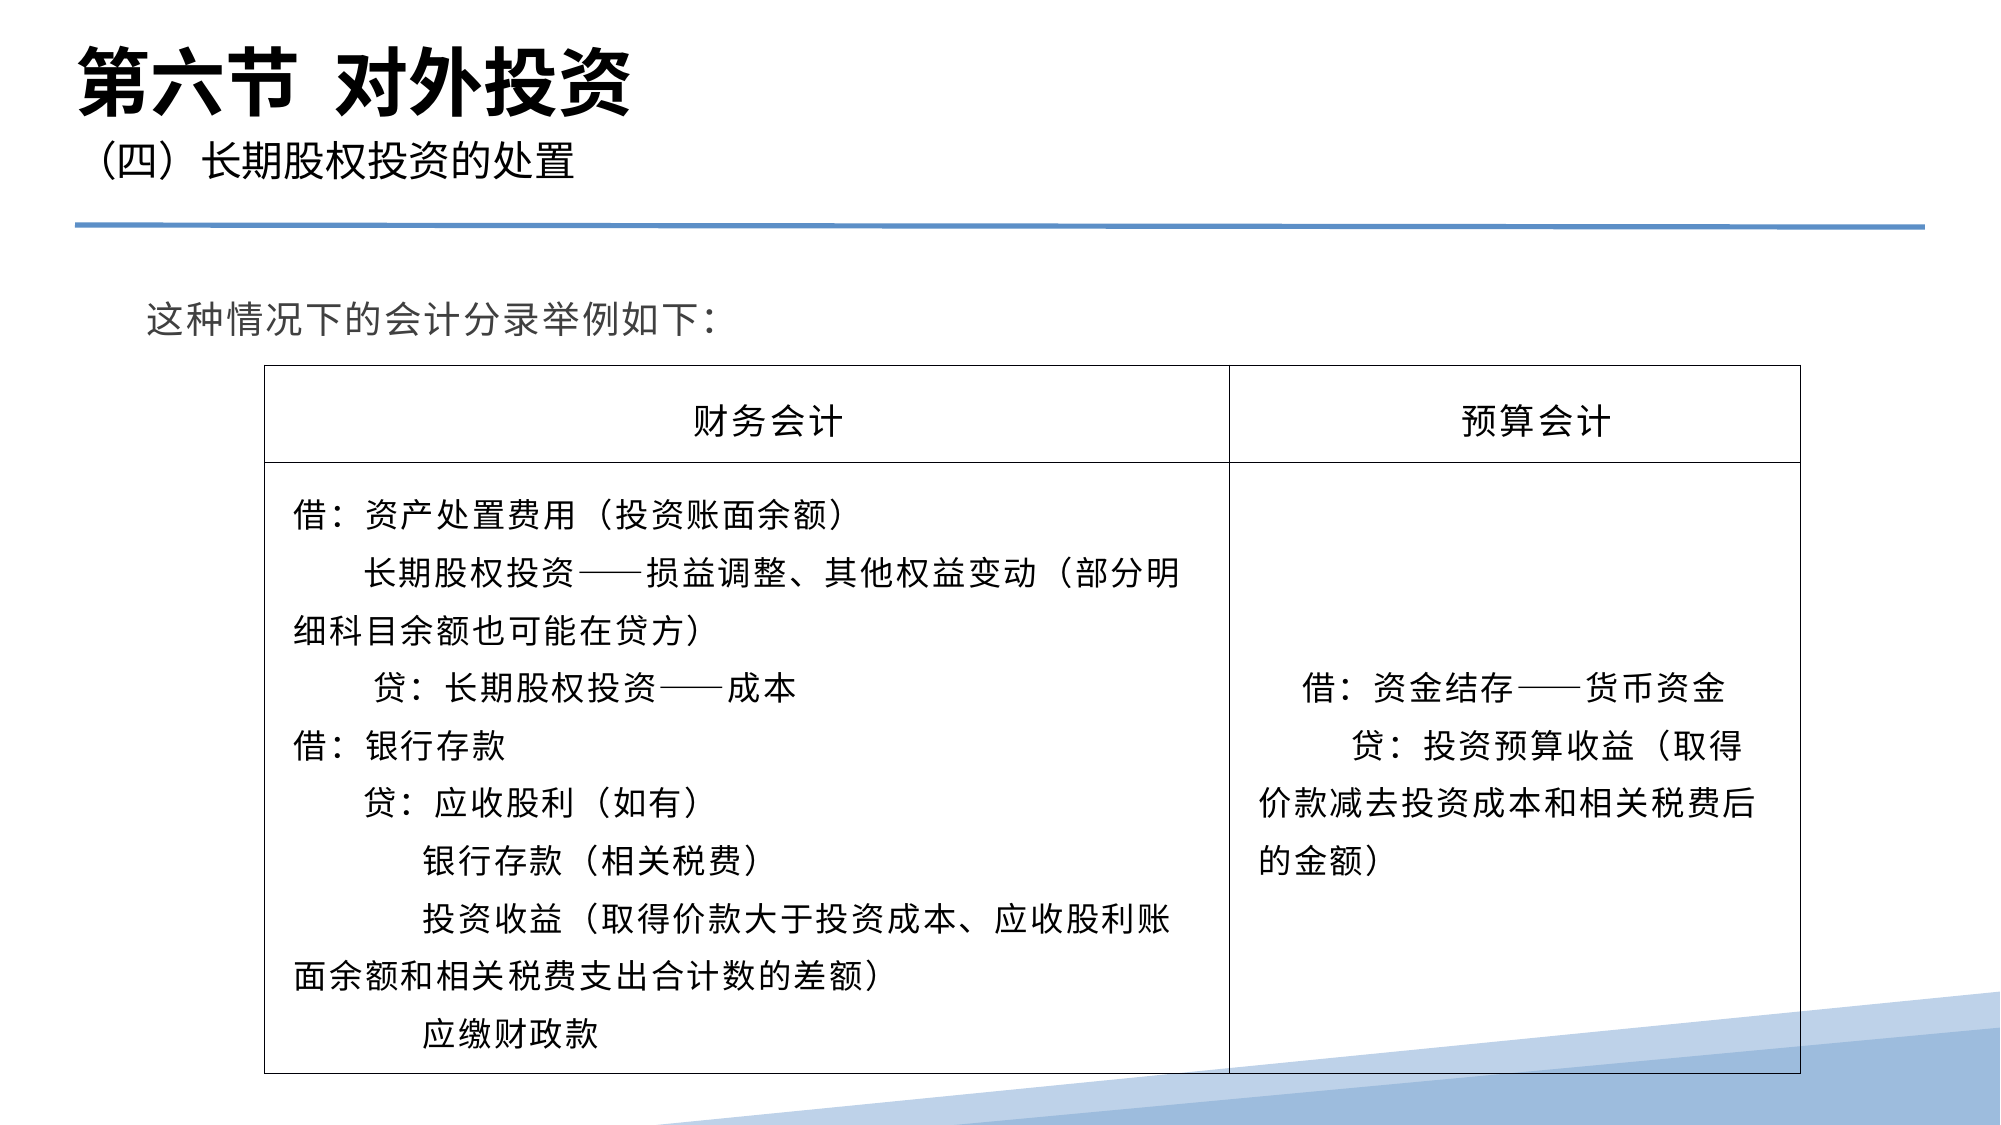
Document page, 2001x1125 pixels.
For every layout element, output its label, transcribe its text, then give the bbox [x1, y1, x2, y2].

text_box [74, 224, 1925, 228]
text_box 这种情况下的会计分录举例如下： [136, 228, 1886, 365]
text_box 第六节 对外投资 [75, 24, 1925, 124]
text_box （四）长期股权投资的处置 [75, 124, 1925, 200]
table_header 预算会计 [1230, 366, 1800, 462]
table_cell 借：资金结存——货币资金 贷：投资预算收益（取得价款减去投资成本和相关税费后的金额） [1230, 463, 1800, 991]
table_cell 借：资产处置费用（投资账面余额） 长期股权投资——损益调整、其他权益变动（部分明细科目余额也可能在贷方） 贷：长期股权投资——成本 借：银行存款 贷：应收股利（如有） 银行存款（相关税费） 投资收益（取得价款大于投资成本、应收股利账面余额和相关税费支出合计数的差额） 应缴财政款 [265, 463, 1229, 1073]
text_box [656, 991, 2000, 1125]
table_header 财务会计 [265, 366, 1229, 462]
